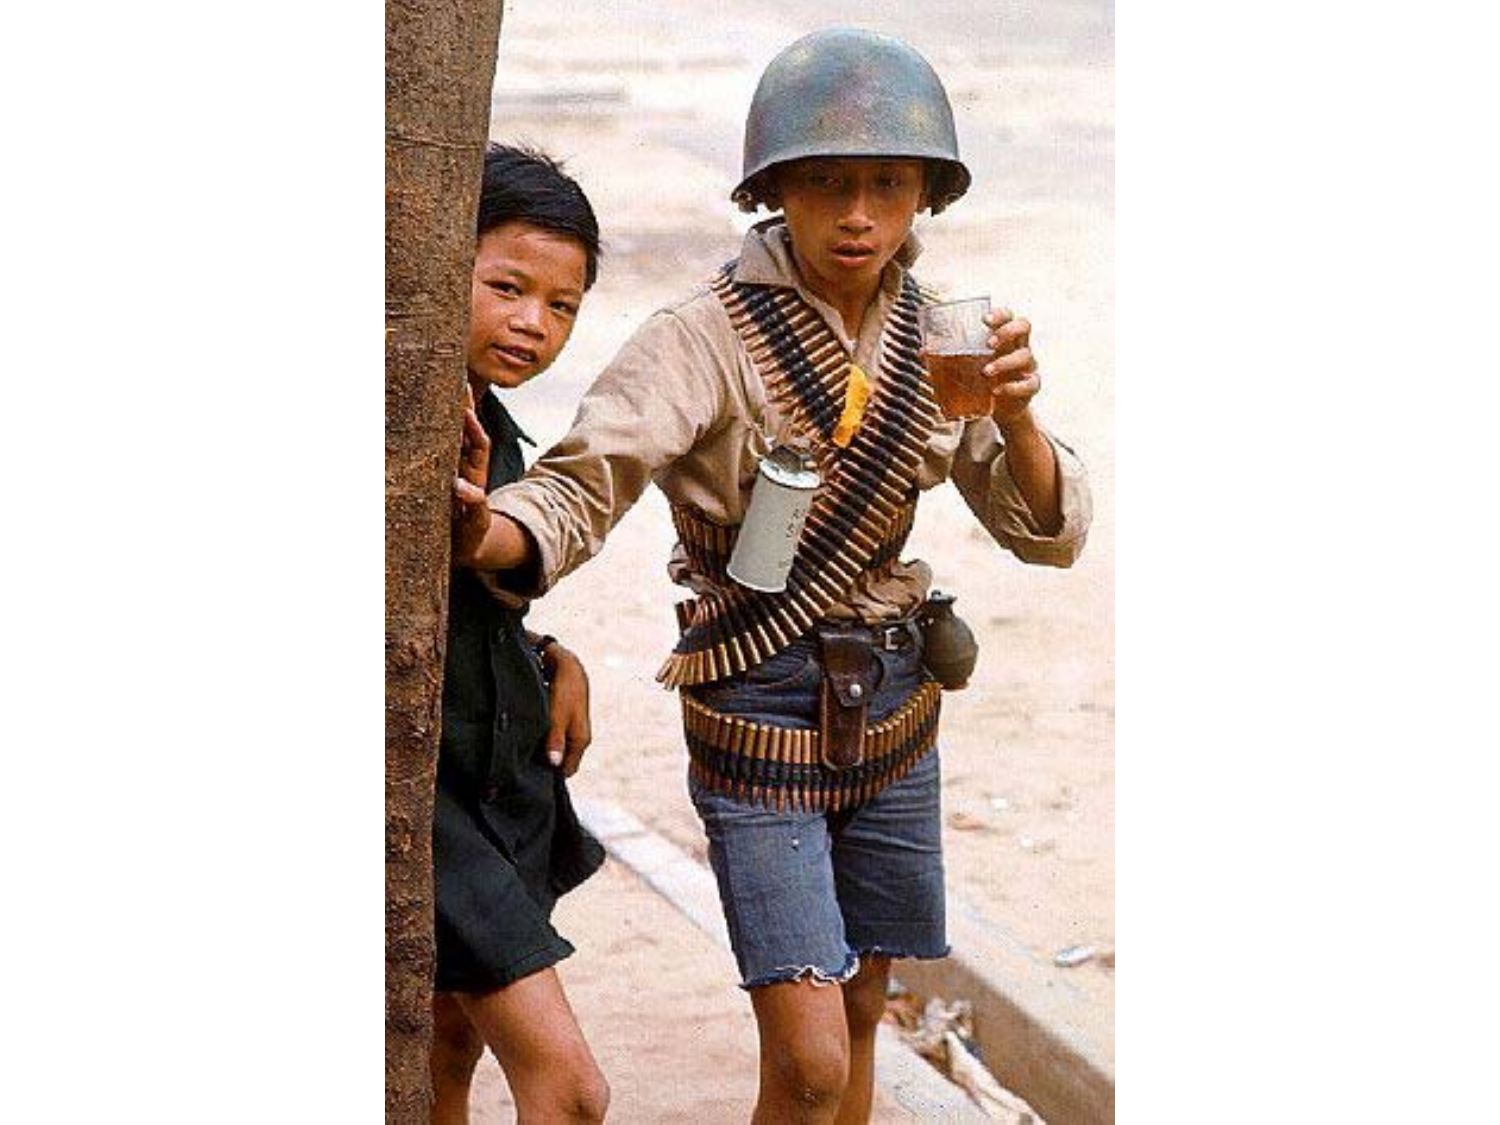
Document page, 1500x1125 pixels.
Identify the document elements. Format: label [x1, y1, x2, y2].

picture [385, 0, 1115, 1125]
